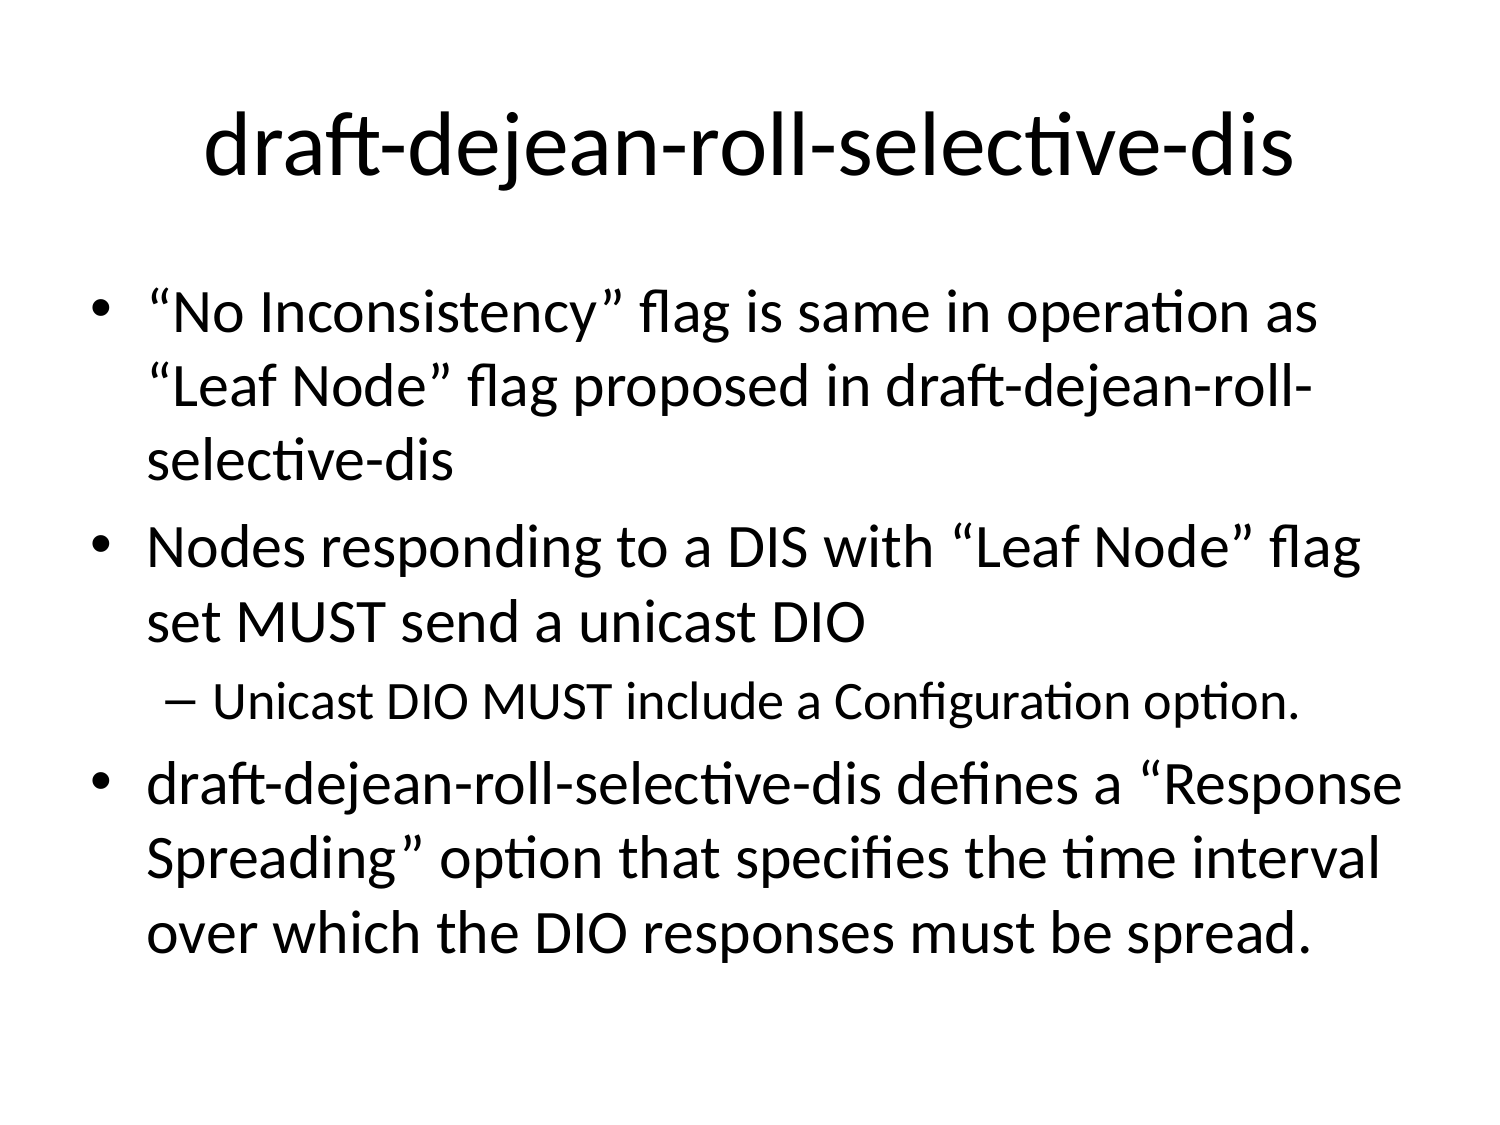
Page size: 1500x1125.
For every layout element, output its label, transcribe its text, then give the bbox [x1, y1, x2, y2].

title draft-dejean-roll-selective-dis [75, 45, 1425, 233]
list “No Inconsistency” flag is same in operation as “Leaf Node” flag proposed in draft-dejean-roll-selective-dis Nodes responding to a DIS with “Leaf Node” flag set MUST send a unicast DIO Unicast DIO MUST include a Configuration option. draft-dejean-roll-selective-dis defines a “Response Spreading” option that specifies the time interval over which the DIO responses must be spread. [75, 262, 1425, 1005]
